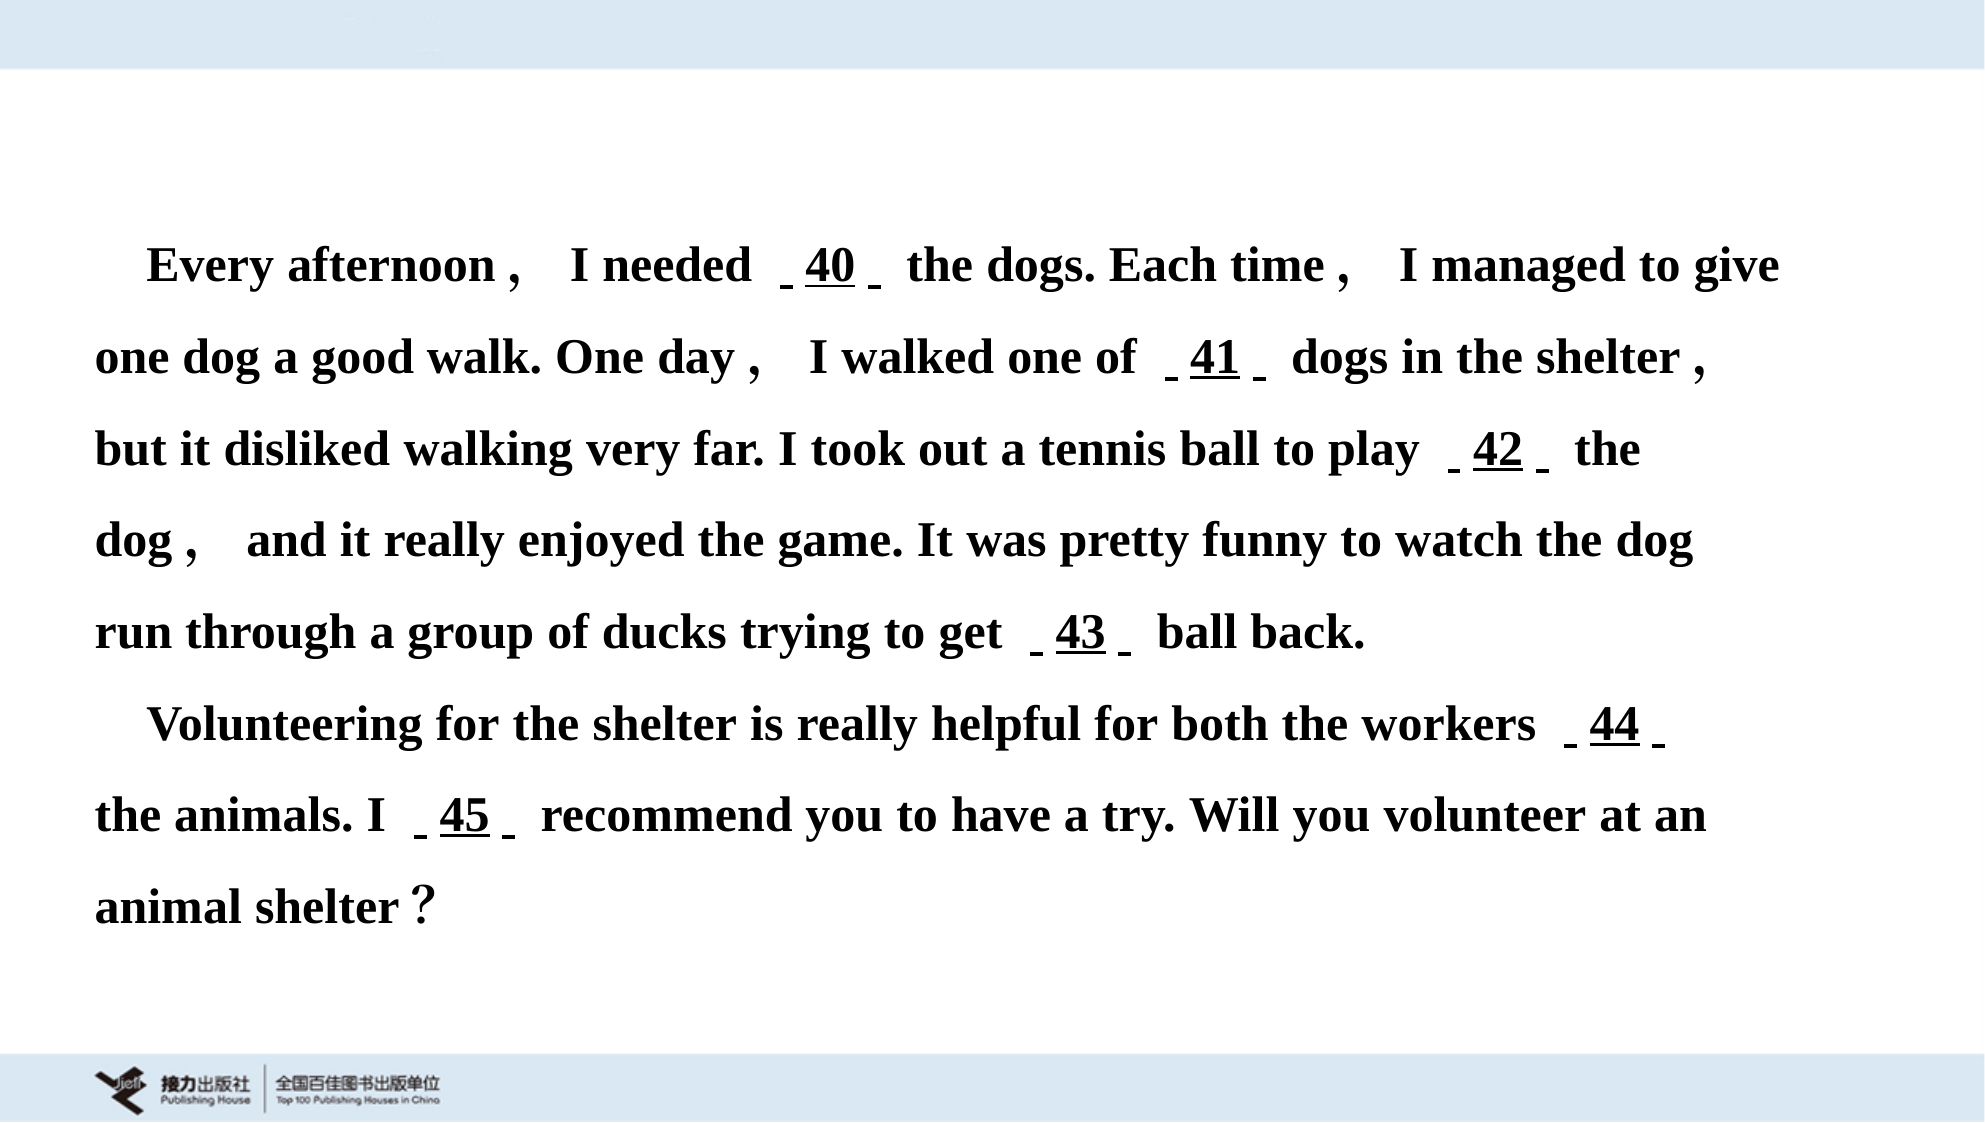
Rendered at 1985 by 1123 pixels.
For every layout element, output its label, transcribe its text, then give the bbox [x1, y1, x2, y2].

picture [0, 0, 1985, 1122]
text_box Every afternoon，I needed . .40. . the dogs. Each time，I managed to give one dog a good walk. One day，I walked one of . .41. . dogs in the shelter， but it disliked walking very far. I took out a tennis ball to play . .42. . the dog，and it really enjoyed the game. It was pretty funny to watch the dog run through a group of ducks trying to get . .43. . ball back. Volunteering for the shelter is really helpful for both the workers . .44. . the animals. I . .45. . recommend you to have a try. Will you volunteer at an animal shelter？ [94, 199, 1892, 934]
